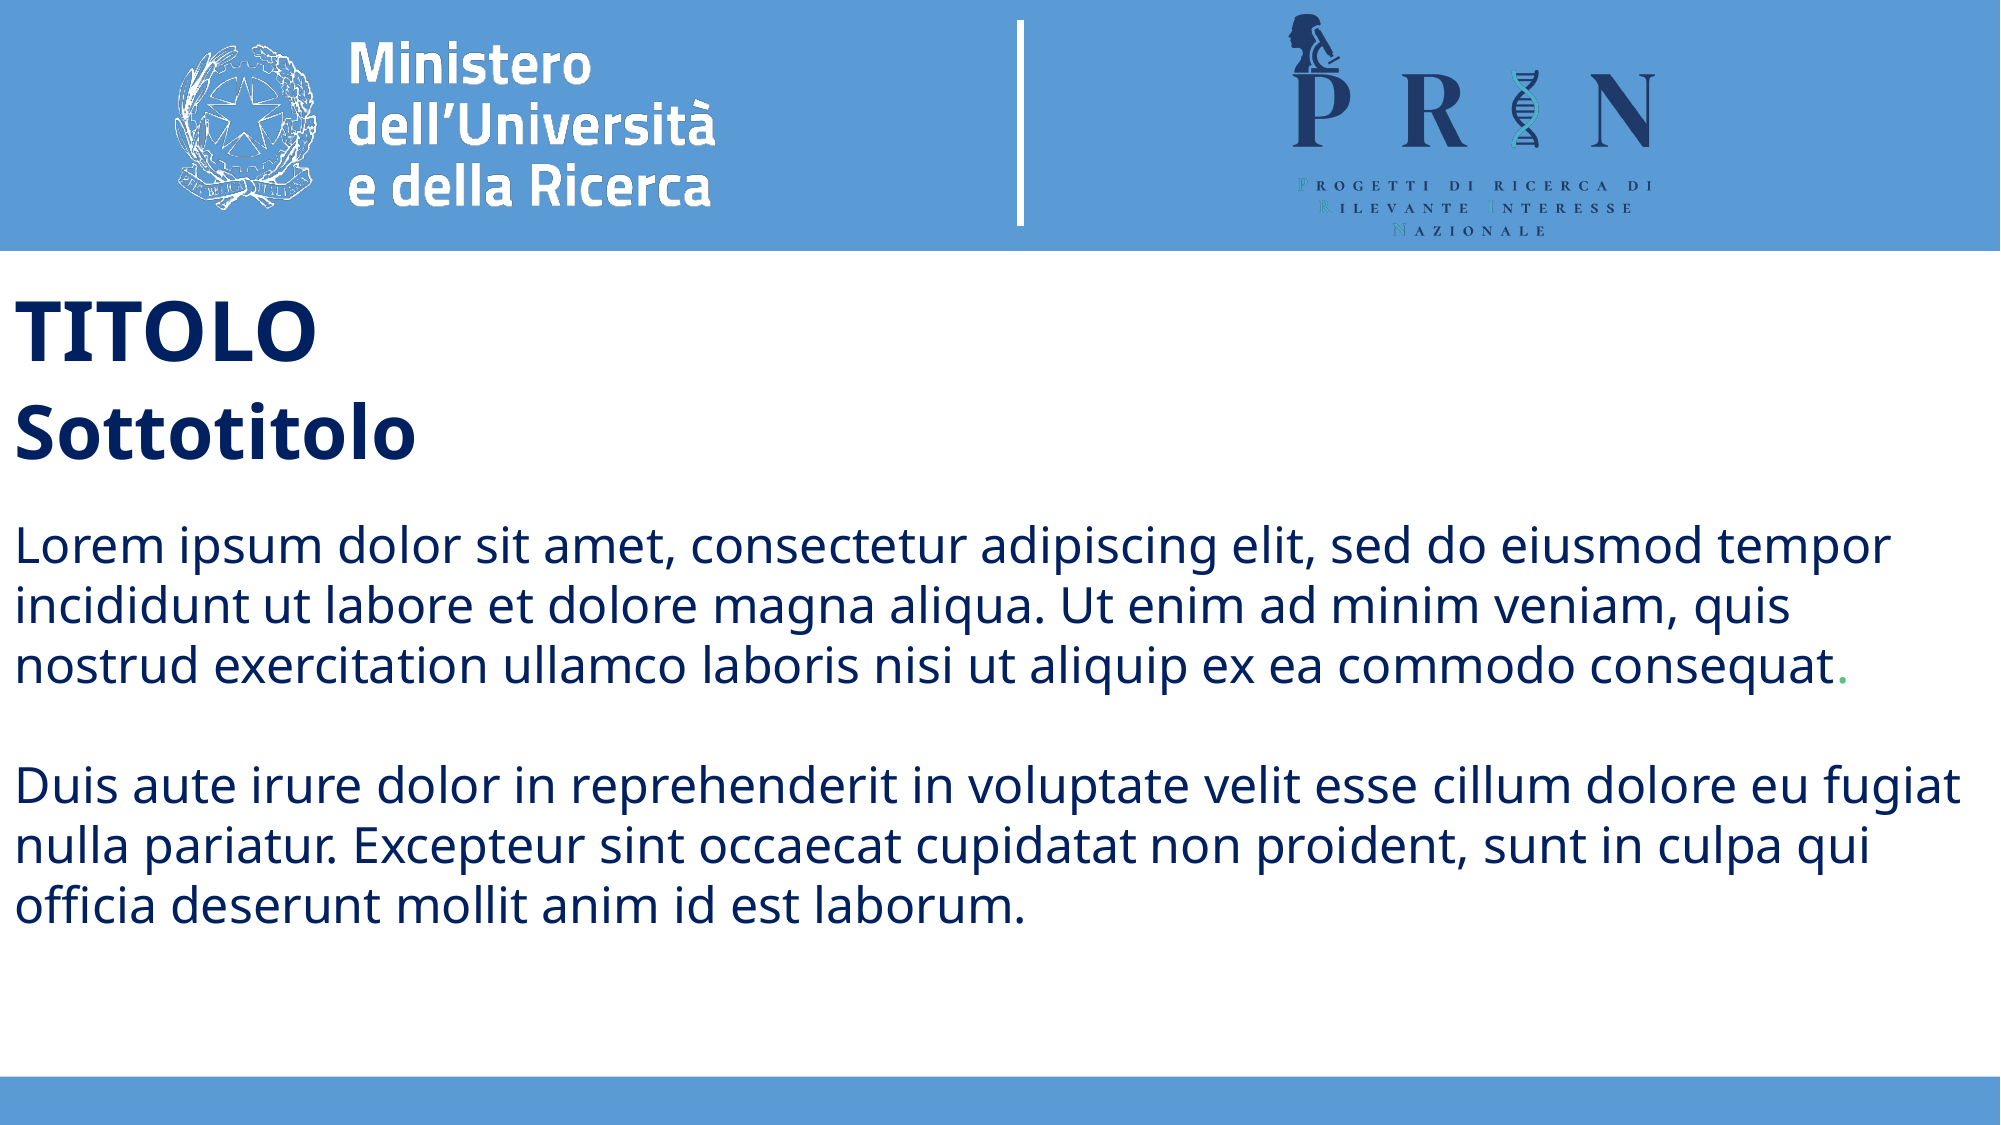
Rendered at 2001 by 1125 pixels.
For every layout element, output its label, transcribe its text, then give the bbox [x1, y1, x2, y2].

text_box [0, 0, 1218, 252]
text_box Sottotitolo [0, 377, 599, 483]
picture [175, 41, 715, 210]
text_box [0, 1075, 2000, 1125]
picture [1218, 0, 1731, 397]
text_box TITOLO [0, 270, 599, 377]
text_box [1731, 0, 2000, 252]
text_box Lorem ipsum dolor sit amet, consectetur adipiscing elit, sed do eiusmod tempor incididunt ut labore et dolore magna aliqua. Ut enim ad minim veniam, quis nostrud exercitation ullamco laboris nisi ut aliquip ex ea commodo consequat. Duis aute irure dolor in reprehenderit in voluptate velit esse cillum dolore eu fugiat nulla pariatur. Excepteur sint occaecat cupidatat non proident, sunt in culpa qui officia deserunt mollit anim id est laborum. [0, 506, 2000, 941]
